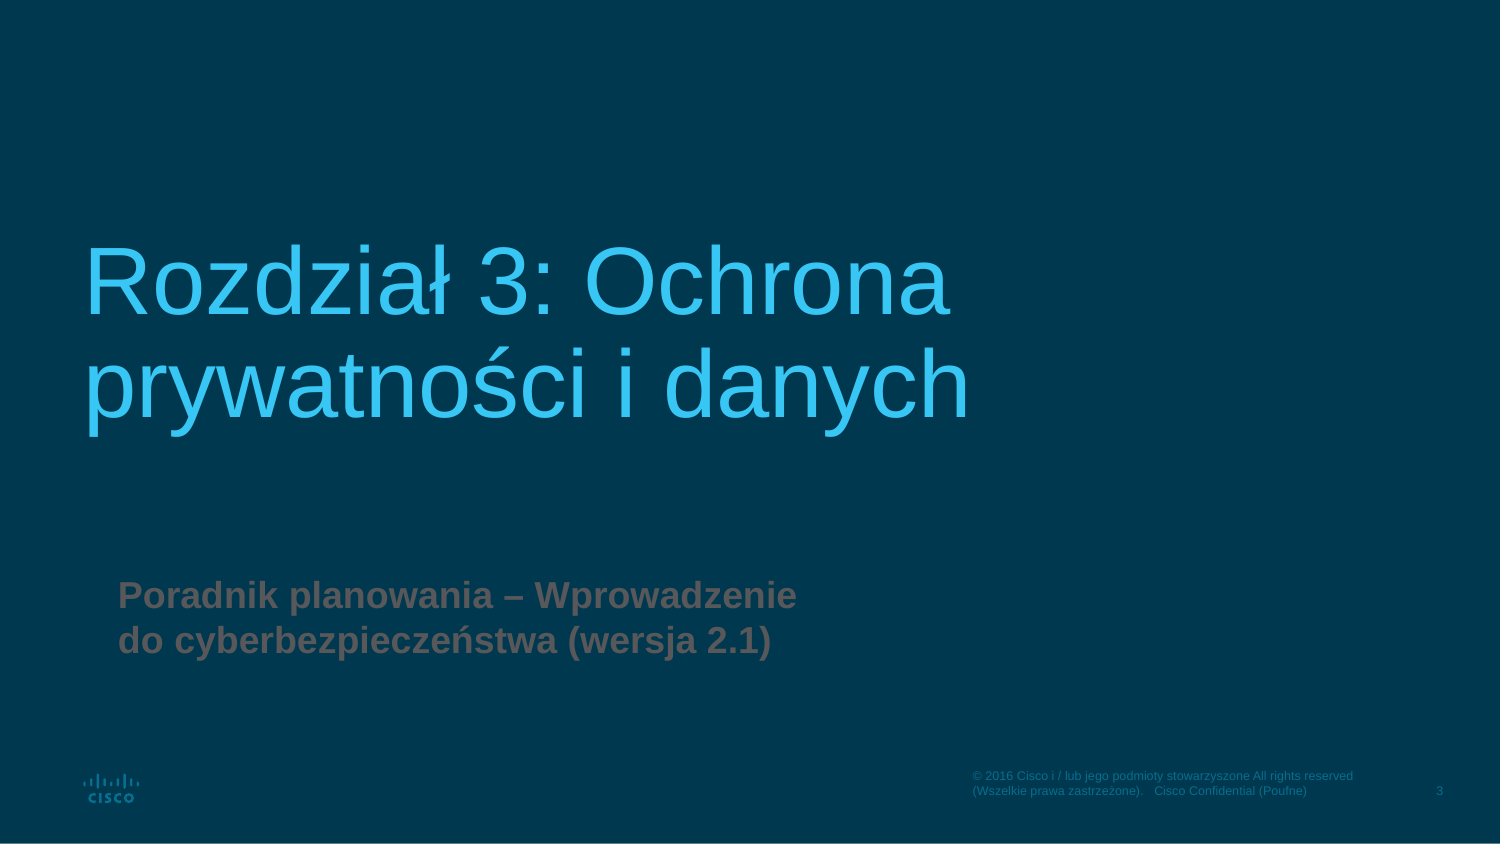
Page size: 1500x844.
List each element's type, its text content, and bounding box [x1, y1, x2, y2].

text_box Poradnik planowania – Wprowadzenie do cyberbezpieczeństwa (wersja 2.1) [103, 563, 853, 669]
title Rozdział 3: Ochrona prywatności i danych [68, 150, 1315, 446]
